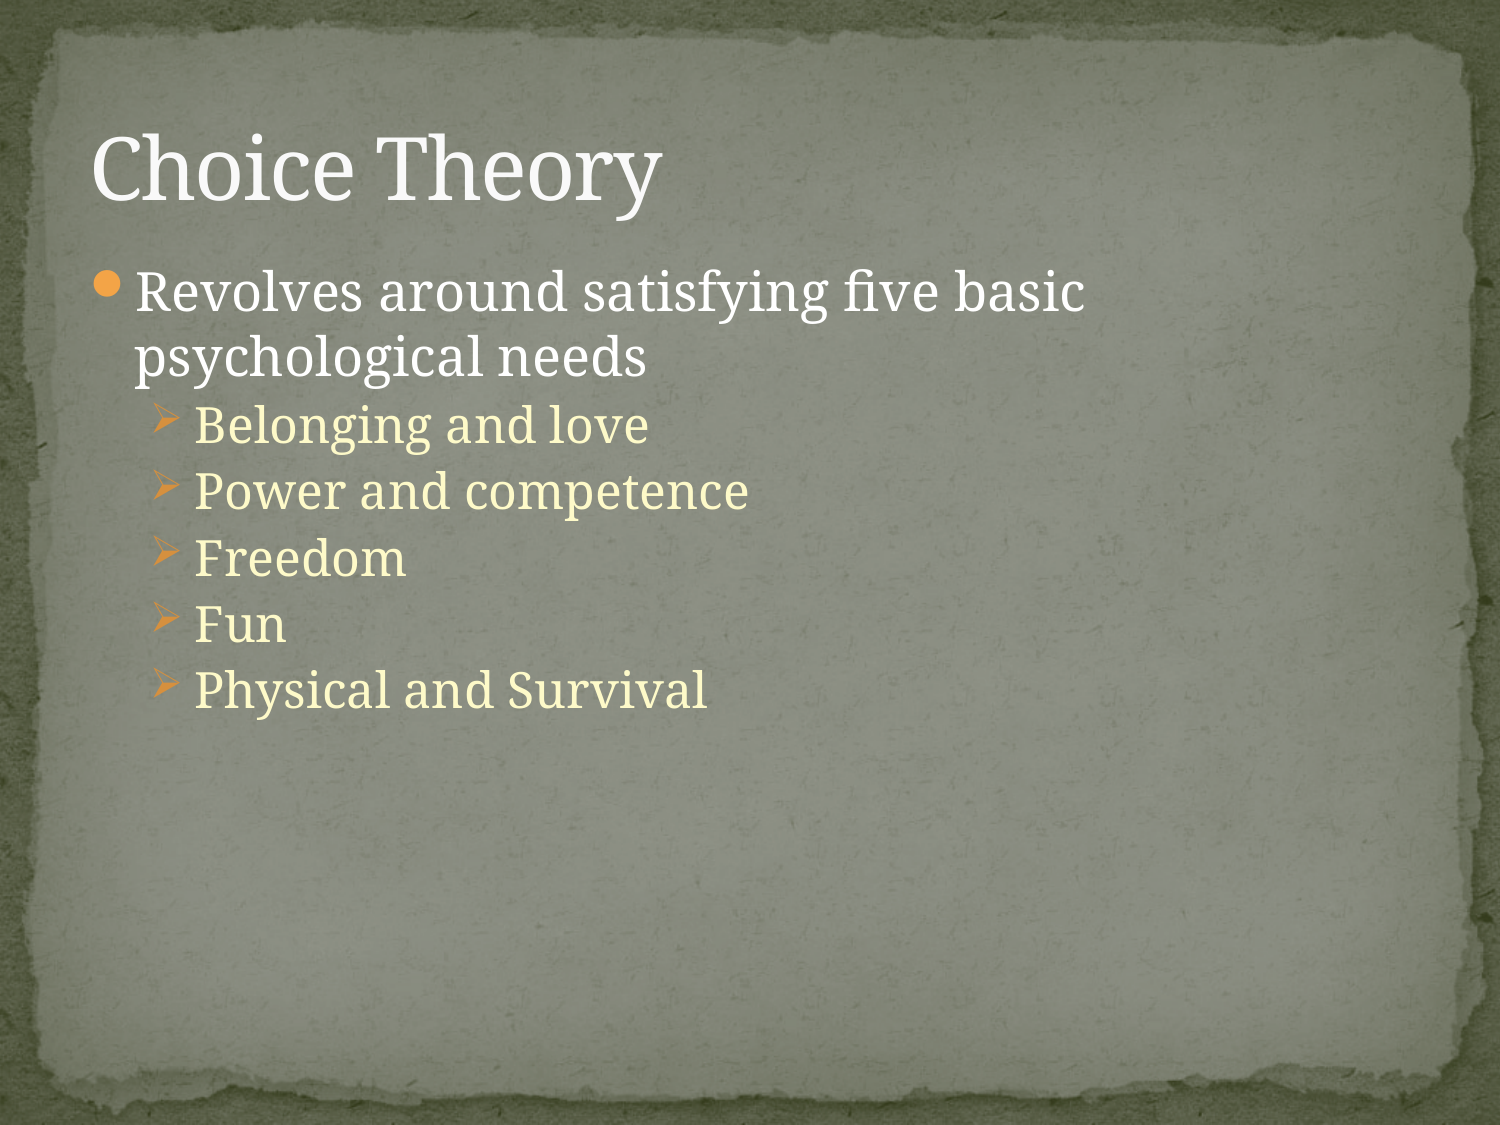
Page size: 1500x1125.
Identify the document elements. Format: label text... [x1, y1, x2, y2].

list Revolves around satisfying five basic psychological needs Belonging and love Power and competence Freedom Fun Physical and Survival [75, 249, 1425, 1000]
title Choice Theory [74, 24, 1425, 225]
